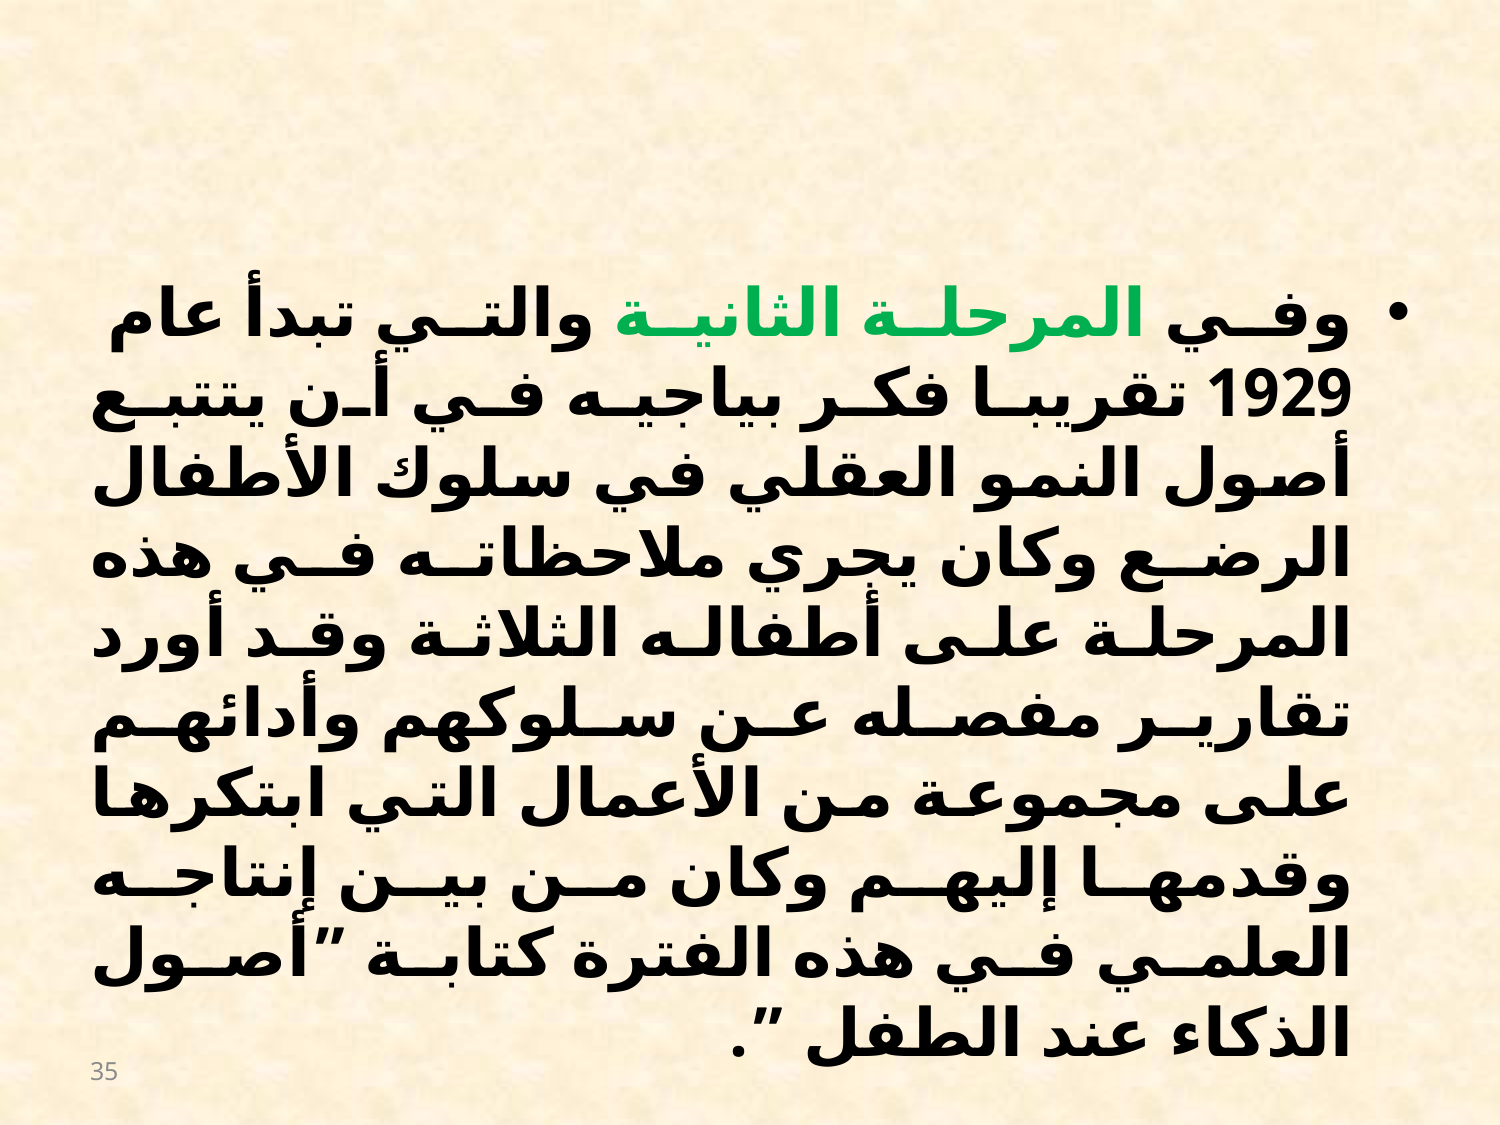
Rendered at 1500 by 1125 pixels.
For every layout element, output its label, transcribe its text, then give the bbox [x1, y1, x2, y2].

list وفي المرحلة الثانية والتي تبدأ عام 1929 تقريبا فكر بياجيه في أن يتتبع أصول النمو العقلي في سلوك الأطفال الرضع وكان يجري ملاحظاته في هذه المرحلة على أطفاله الثلاثة وقد أورد تقارير مفصله عن سلوكهم وأدائهم على مجموعة من الأعمال التي ابتكرها وقدمها إليهم وكان من بين إنتاجه العلمي في هذه الفترة كتابة ”أصول الذكاء عند الطفل ”. [75, 262, 1425, 1005]
slide_number 35 [75, 1042, 425, 1103]
picture [0, 0, 1500, 1125]
